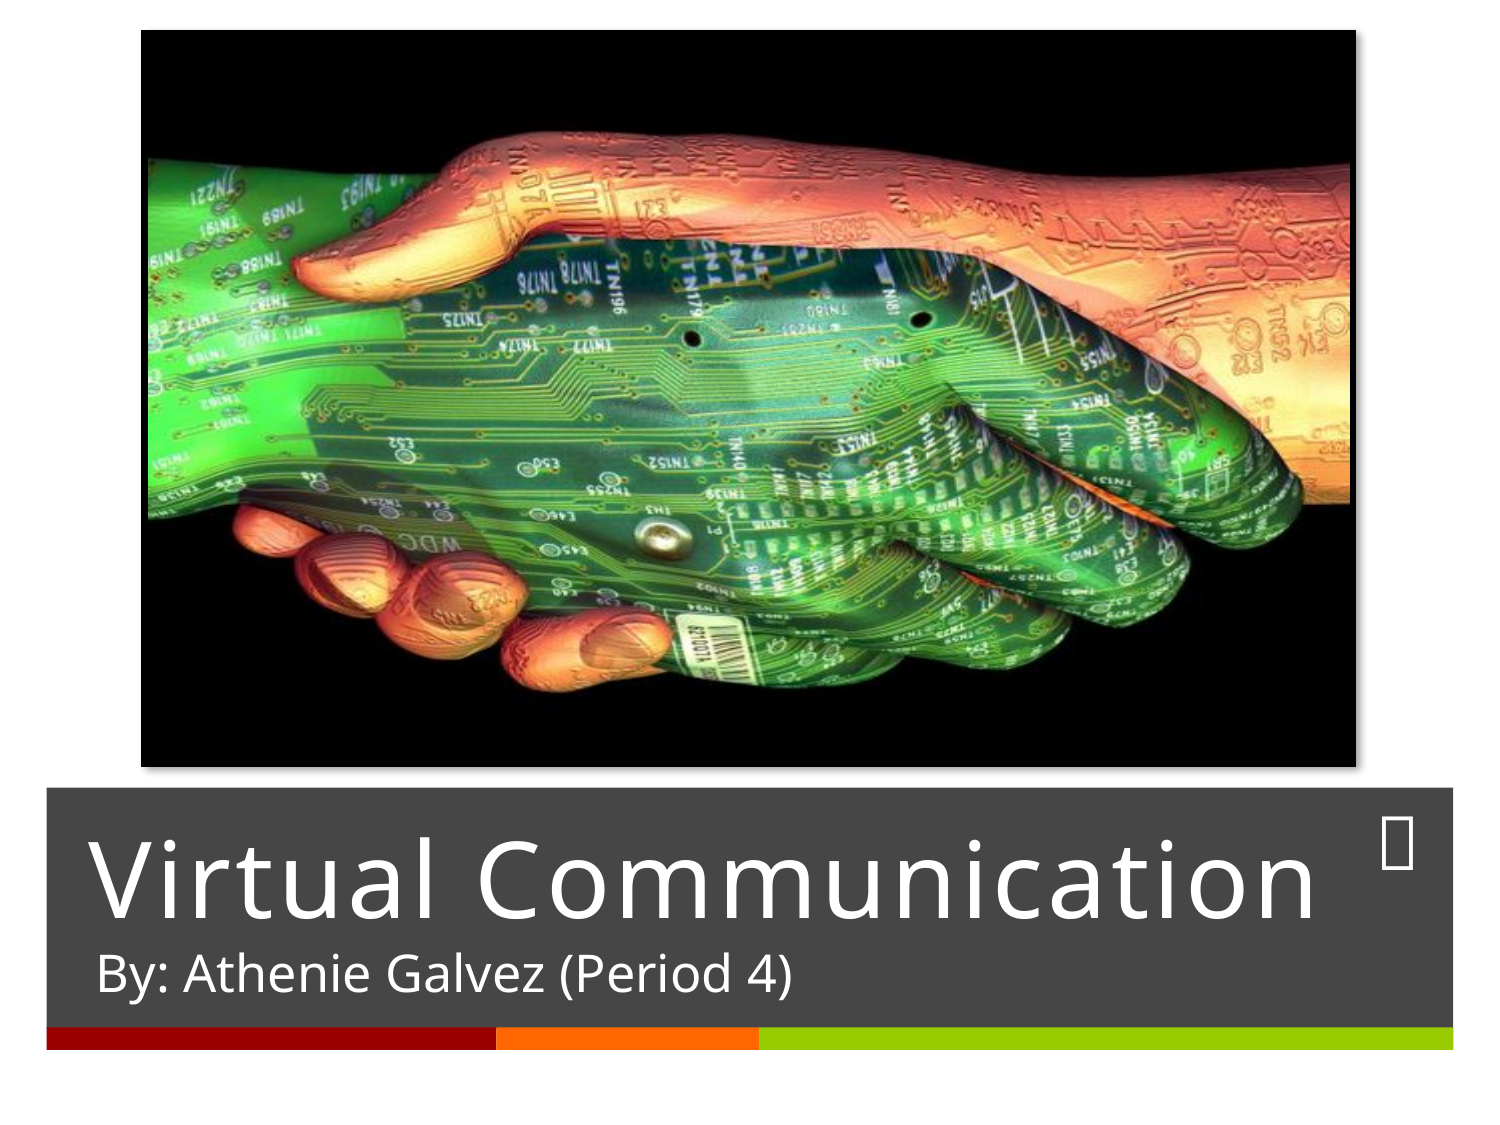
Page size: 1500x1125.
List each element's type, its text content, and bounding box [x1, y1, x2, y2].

title Virtual Communication [73, 789, 1349, 963]
list By: Athenie Galvez (Period 4) [80, 970, 1350, 1037]
picture [147, 35, 1351, 762]
